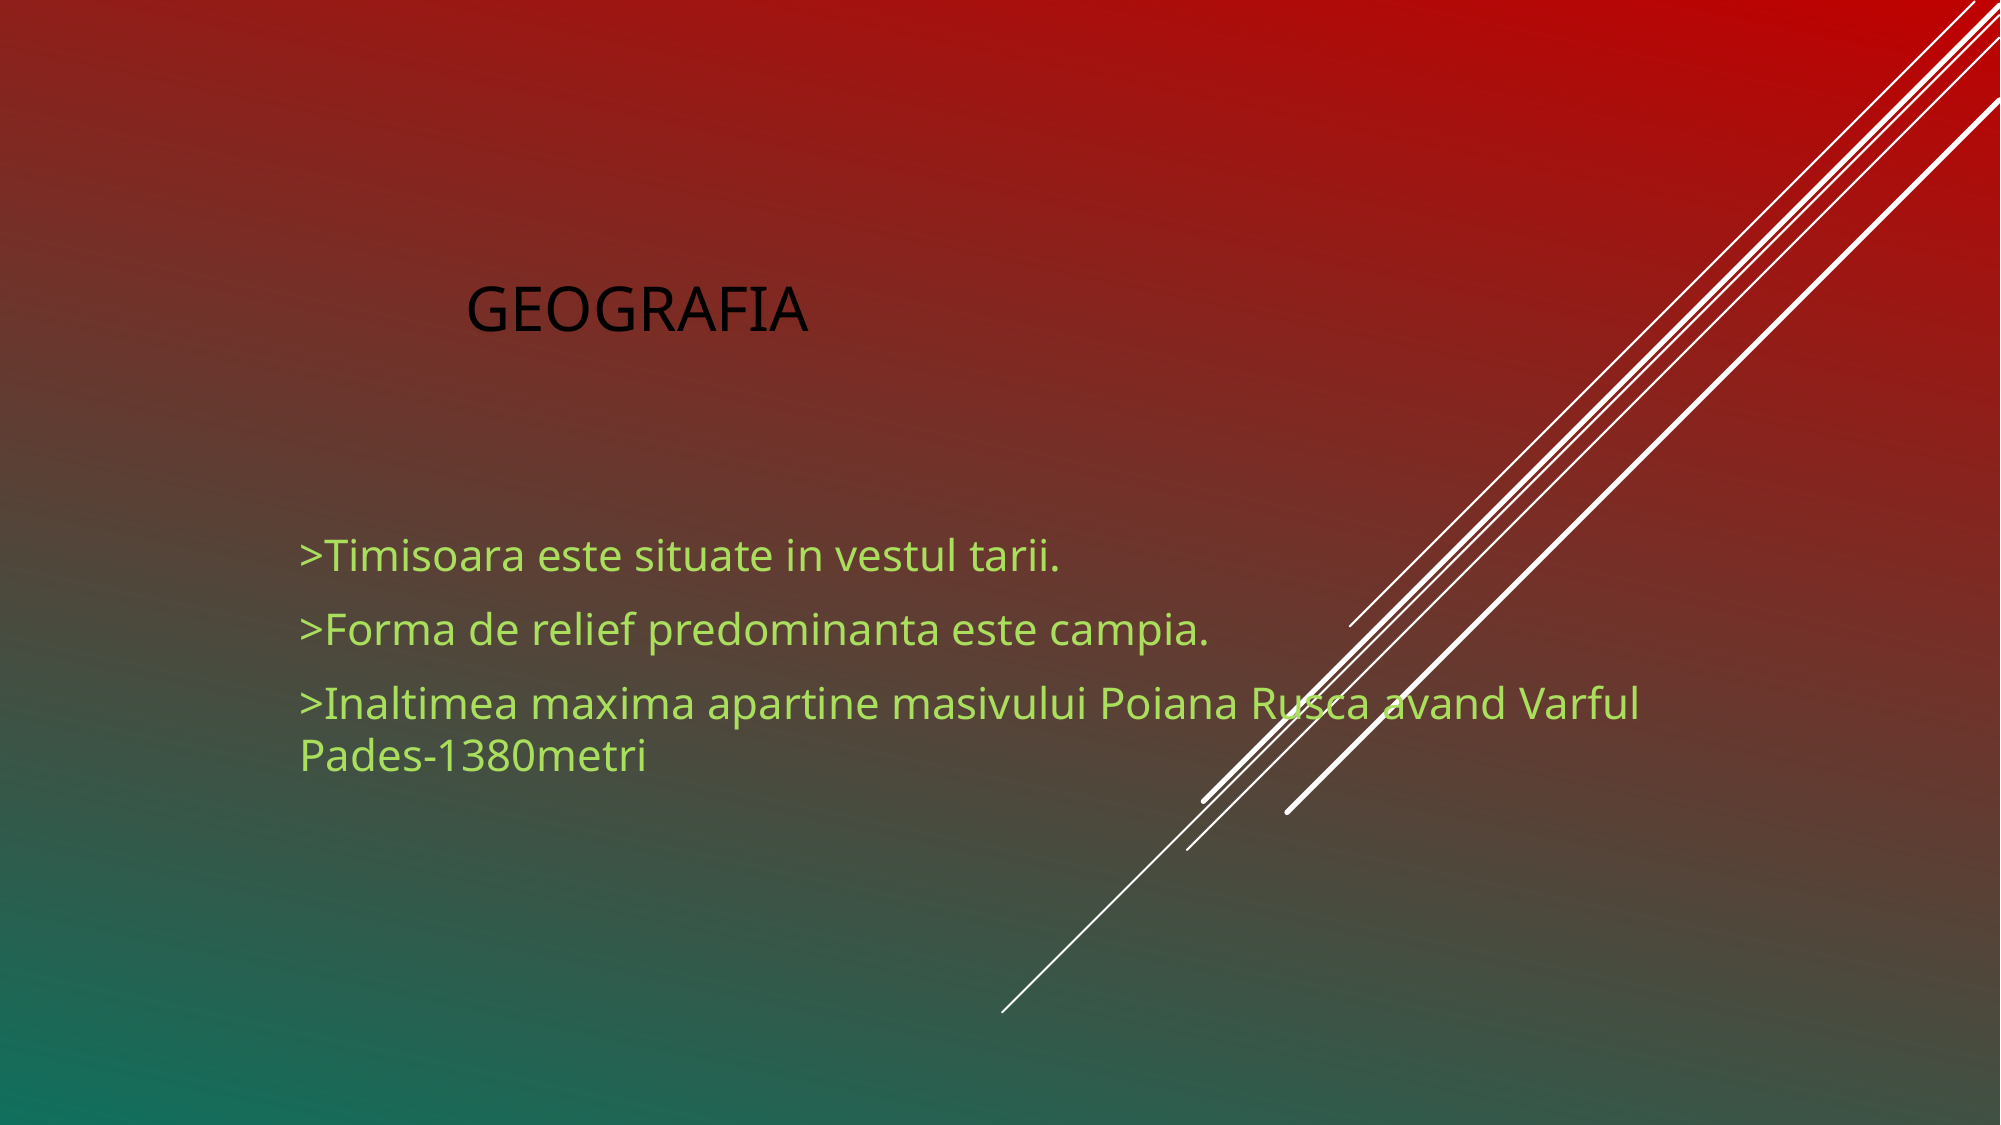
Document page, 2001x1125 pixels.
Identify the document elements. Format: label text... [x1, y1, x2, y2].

title Geografia [112, 112, 1163, 352]
subtitle >Timisoara este situate in vestul tarii. >Forma de relief predominanta este campia. >Inaltimea maxima apartine masivului Poiana Rusca avand Varful Pades-1380metri [284, 520, 1708, 950]
